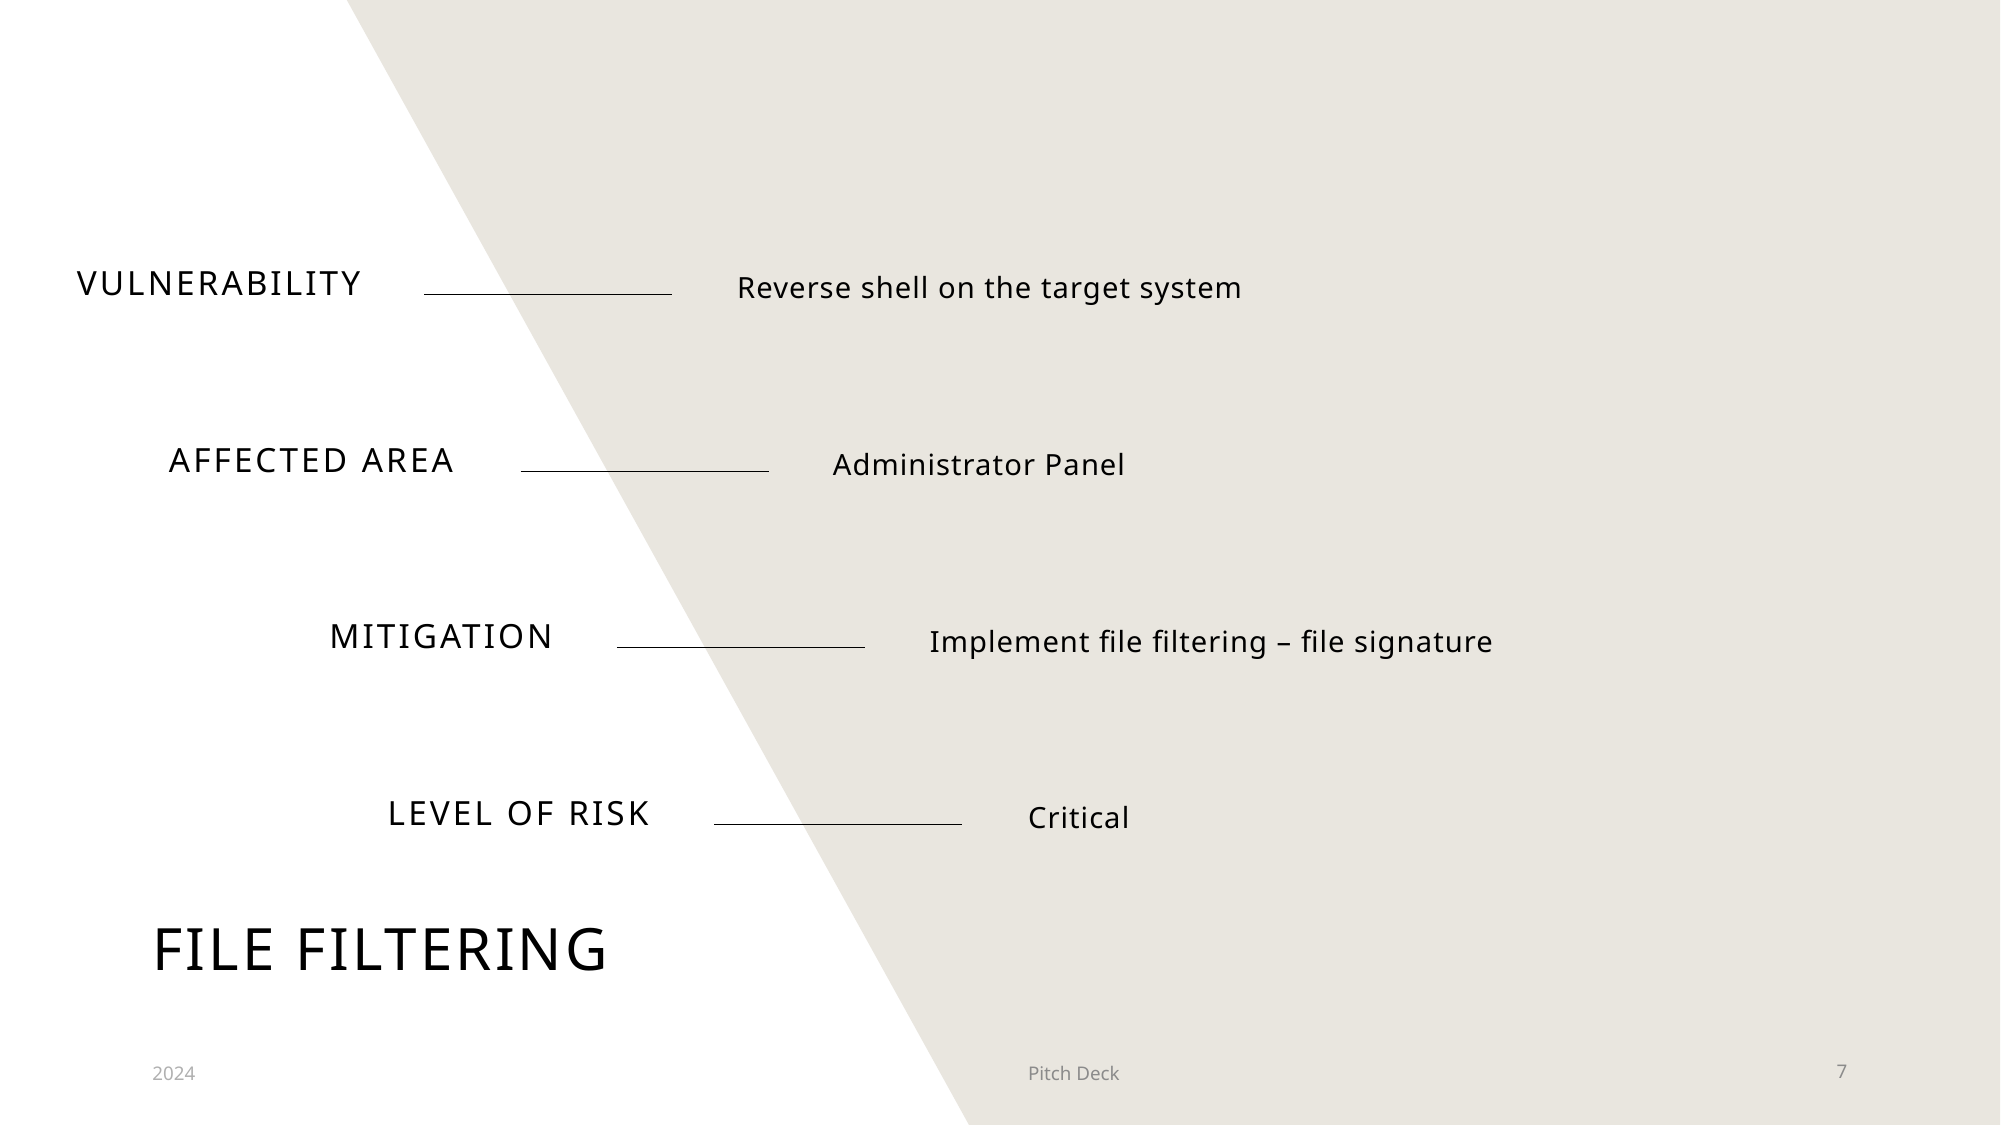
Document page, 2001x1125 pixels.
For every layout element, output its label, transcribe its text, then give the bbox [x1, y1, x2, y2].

list Mitigation [216, 596, 568, 681]
list Affected Area [117, 419, 469, 504]
list Administrator Panel [817, 438, 1727, 605]
list Level of Risk [312, 772, 664, 858]
list Reverse shell on the target system [722, 261, 1631, 428]
list Vulnerability [24, 242, 376, 328]
list Critical [1013, 791, 1922, 958]
slide_number 7 [1773, 1042, 1863, 1103]
slide_number 2024 [137, 1042, 588, 1103]
footer Pitch Deck [1013, 1042, 1310, 1103]
list Implement file filtering – file signature [914, 616, 1824, 782]
title File Filtering [137, 903, 808, 1000]
